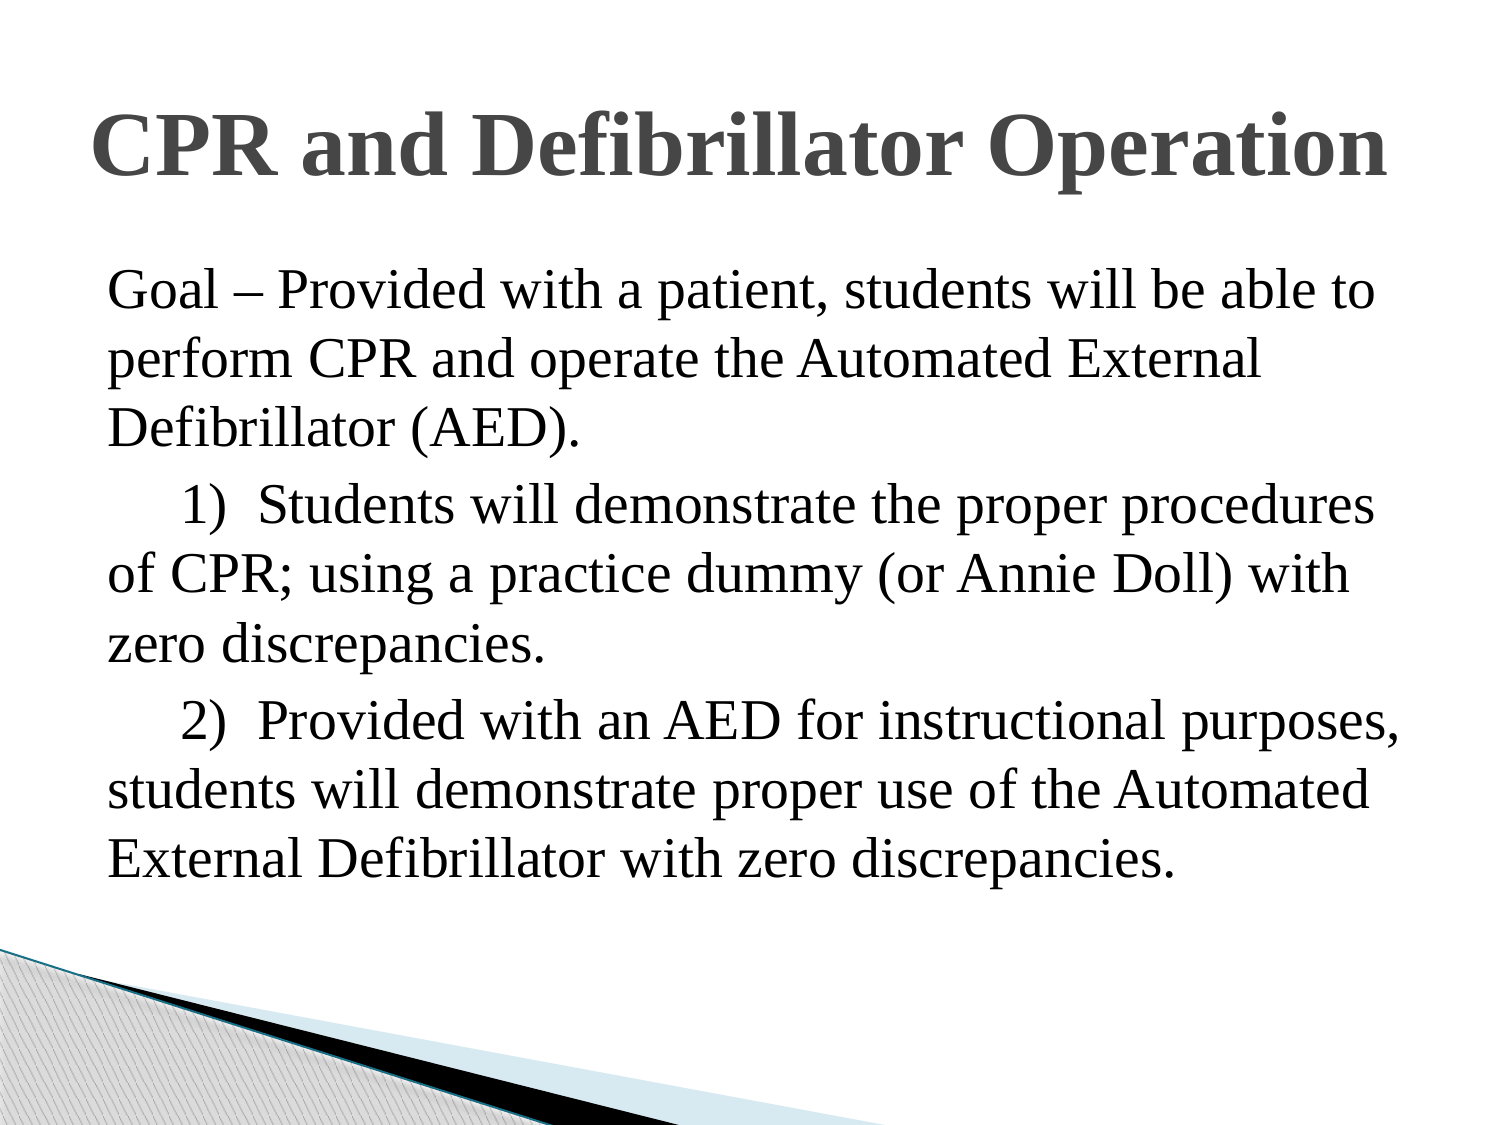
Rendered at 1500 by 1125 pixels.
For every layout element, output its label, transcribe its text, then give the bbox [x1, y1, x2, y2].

title CPR and Defibrillator Operation [75, 45, 1425, 233]
list Goal – Provided with a patient, students will be able to perform CPR and operate the Automated External Defibrillator (AED). 1) Students will demonstrate the proper procedures of CPR; using a practice dummy (or Annie Doll) with zero discrepancies. 2) Provided with an AED for instructional purposes, students will demonstrate proper use of the Automated External Defibrillator with zero discrepancies. [75, 243, 1425, 986]
